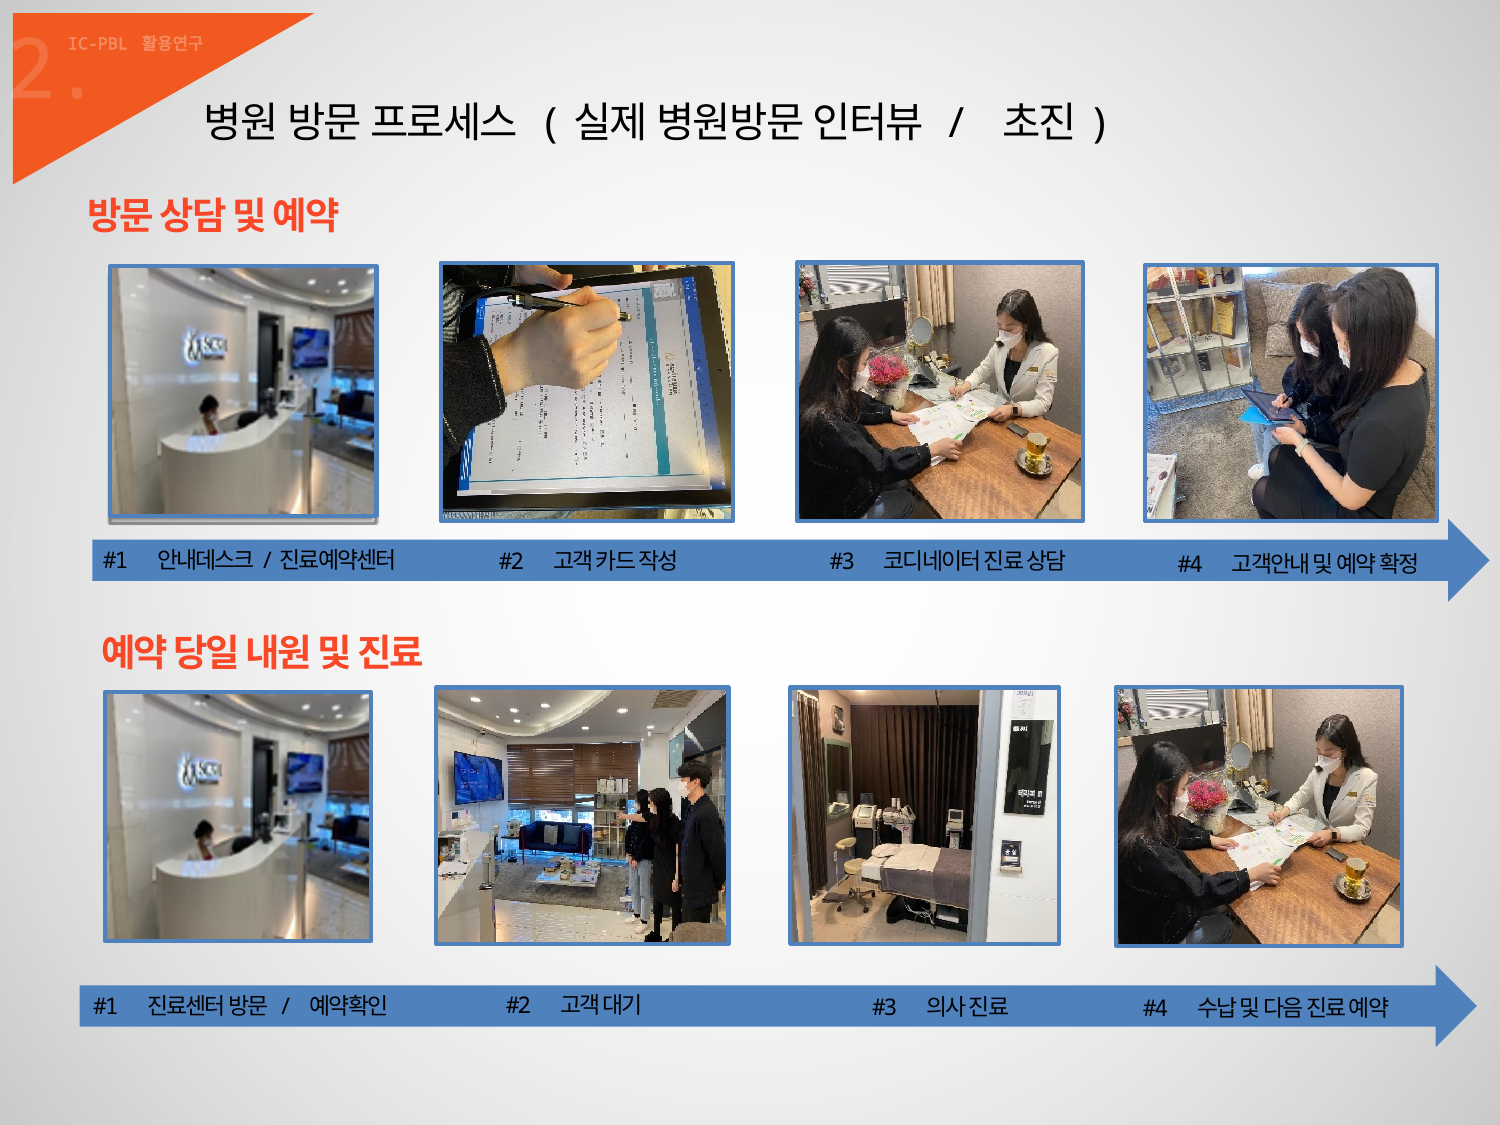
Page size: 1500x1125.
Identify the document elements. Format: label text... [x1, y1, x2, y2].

picture [106, 693, 370, 940]
text_box #2 고객 카드 작성 [484, 539, 695, 582]
text_box #2 고객 대기 [491, 982, 658, 1026]
picture [1117, 688, 1400, 944]
text_box [0, 0, 1500, 1125]
text_box 방문 상담 및 예약 [20, 184, 407, 245]
text_box [90, 516, 1492, 604]
text_box #1 진료센터 방문 / 예약확인 [78, 984, 404, 1027]
text_box #3 의사 진료 [857, 985, 1025, 1028]
picture [437, 689, 727, 942]
picture [798, 264, 1081, 520]
text_box #1 안내데스크/진료예약센터 [88, 538, 412, 581]
text_box 예약 당일 내원 및 진료 [46, 621, 479, 681]
text_box 2. [0, 7, 117, 122]
picture [111, 267, 375, 514]
text_box IC-PBL 활용연구 [53, 25, 219, 60]
text_box #3 코디네이터 진료 상담 [814, 539, 1087, 582]
picture [791, 689, 1058, 942]
text_box [77, 962, 1480, 1050]
text_box [10, 11, 317, 187]
text_box #4 수납 및 다음 진료 예약 [1128, 986, 1409, 1029]
picture [442, 264, 732, 520]
text_box 병원 방문 프로세스 (실제 병원방문 인터뷰 / 초진) [188, 88, 1128, 154]
text_box #4 고객안내 및 예약 확정 [1162, 541, 1435, 584]
picture [1146, 266, 1436, 520]
